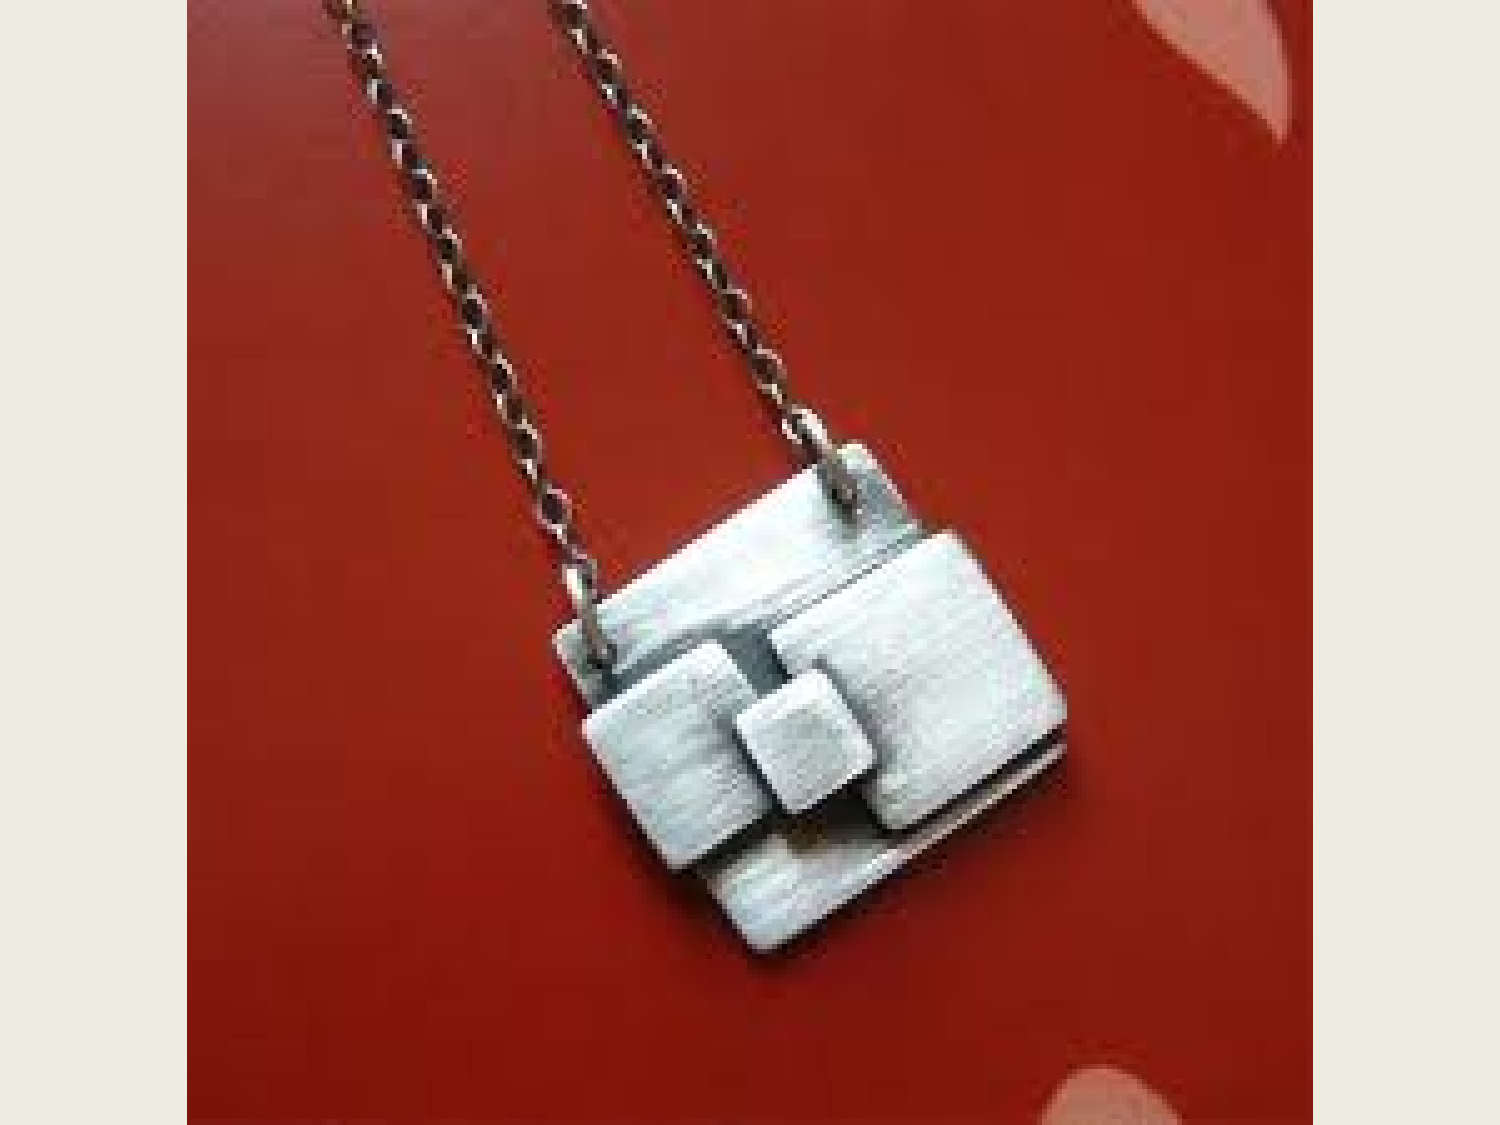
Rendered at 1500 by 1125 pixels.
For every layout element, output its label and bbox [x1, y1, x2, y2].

picture [187, 0, 1313, 1125]
